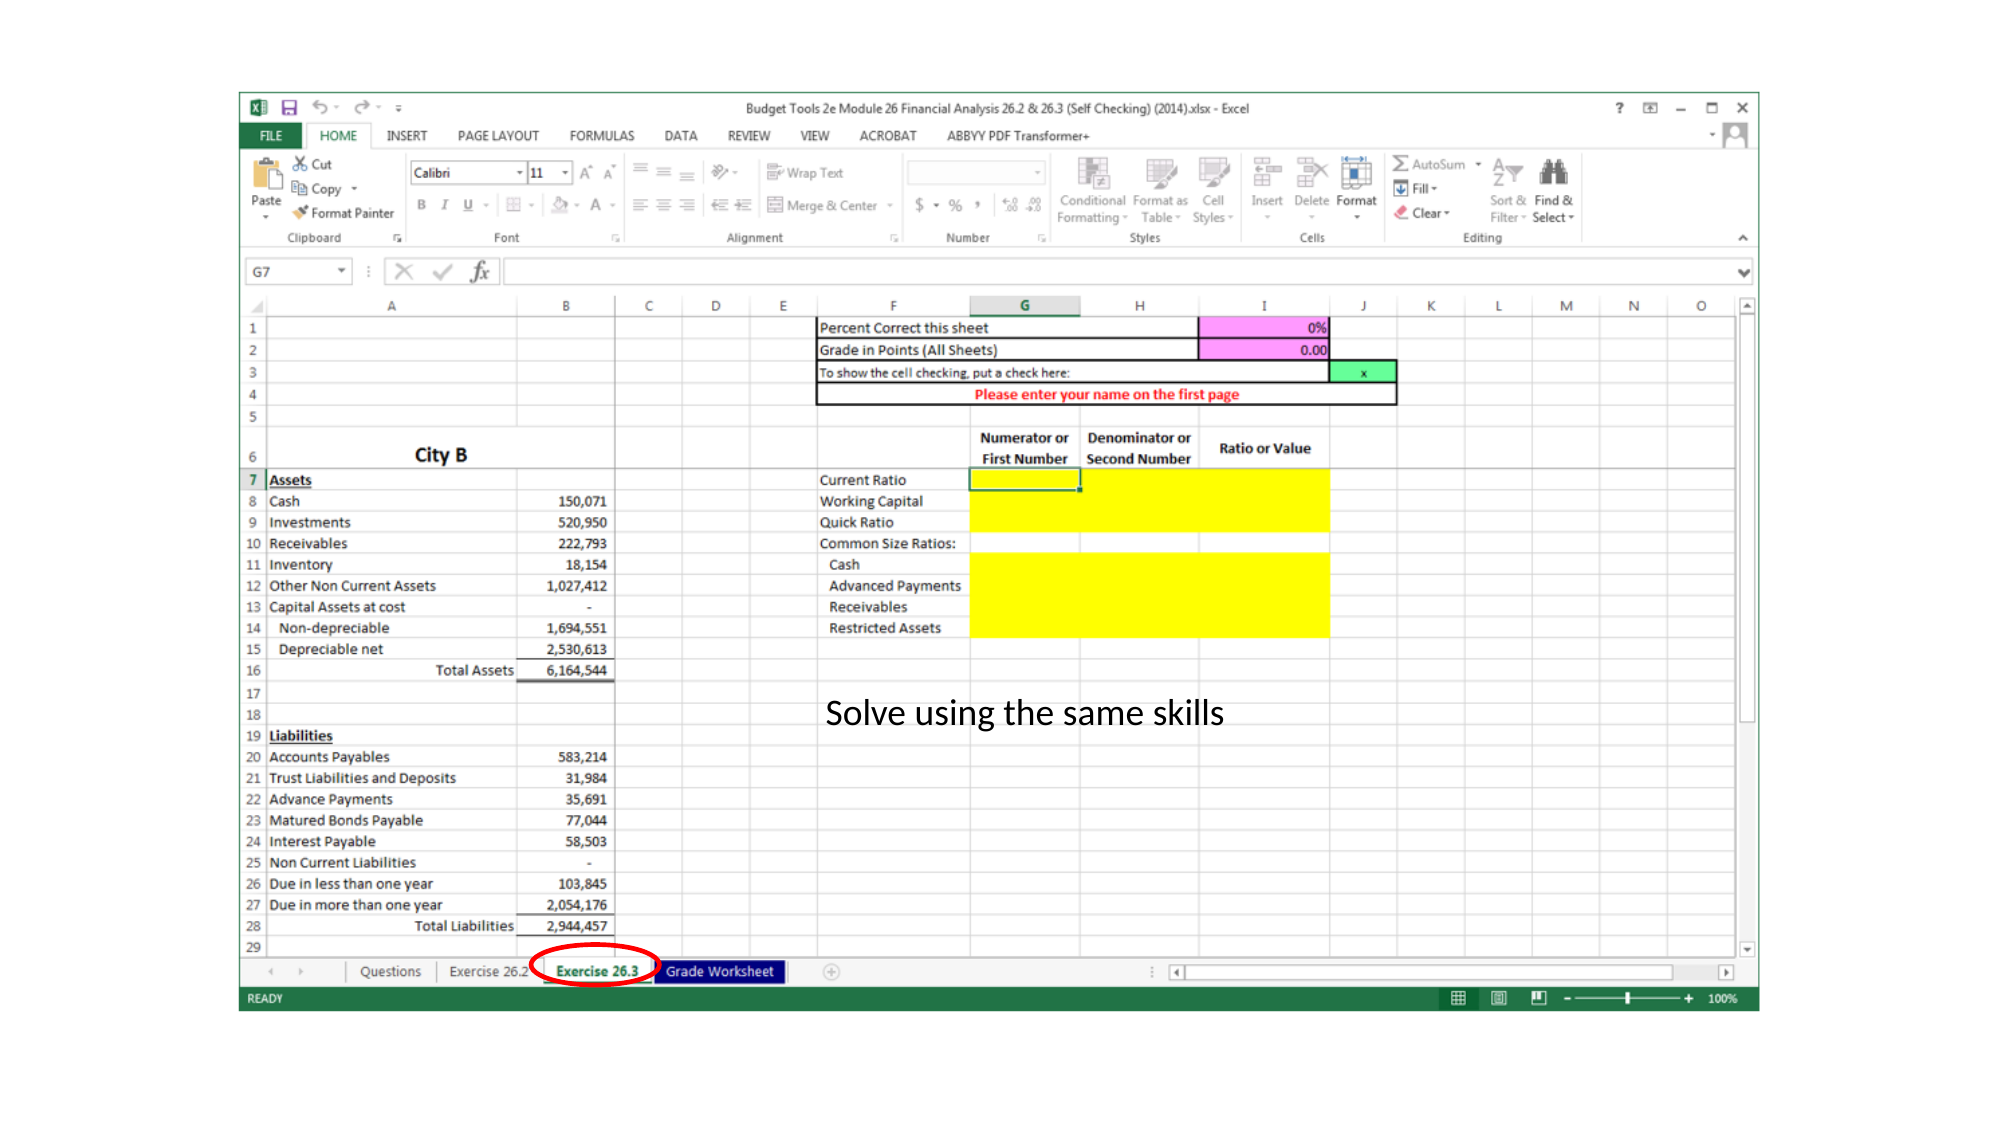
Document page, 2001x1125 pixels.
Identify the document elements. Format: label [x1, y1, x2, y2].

list [235, 88, 1765, 1014]
